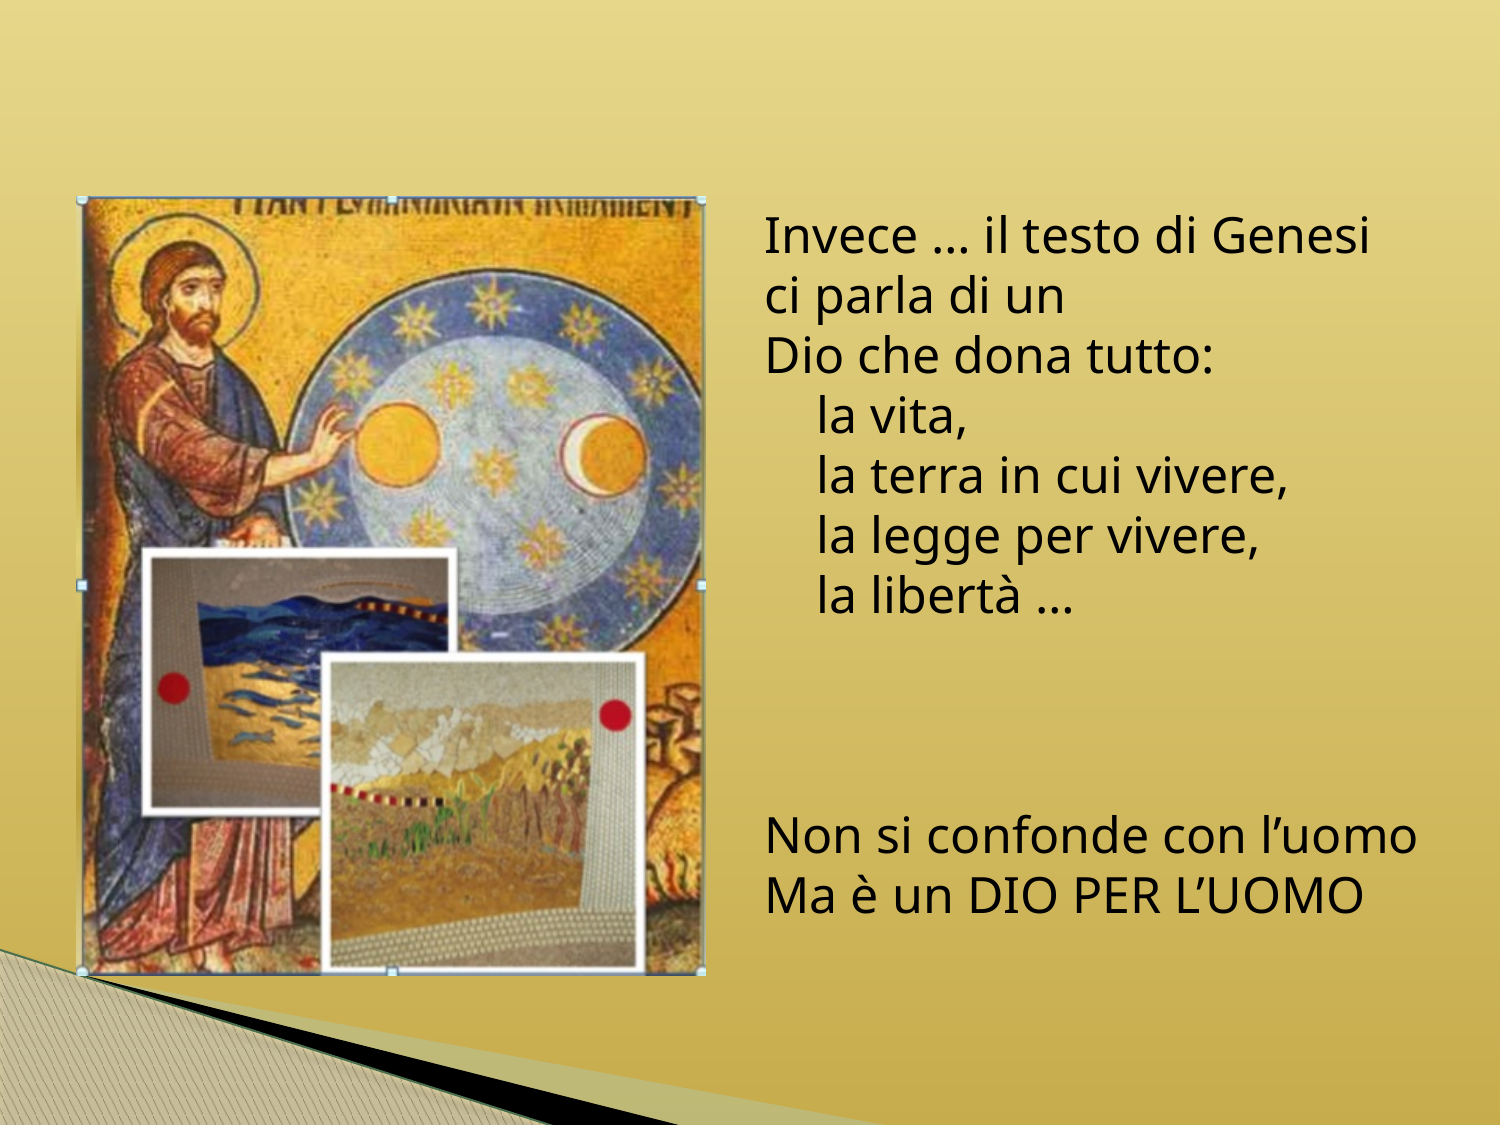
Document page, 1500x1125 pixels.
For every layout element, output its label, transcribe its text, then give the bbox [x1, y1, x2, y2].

picture [76, 196, 706, 977]
text_box Invece … il testo di Genesi ci parla di un Dio che dona tutto: la vita, la terra in cui vivere, la legge per vivere, la libertà … Non si confonde con l’uomo Ma è un DIO PER L’UOMO [750, 196, 1436, 931]
